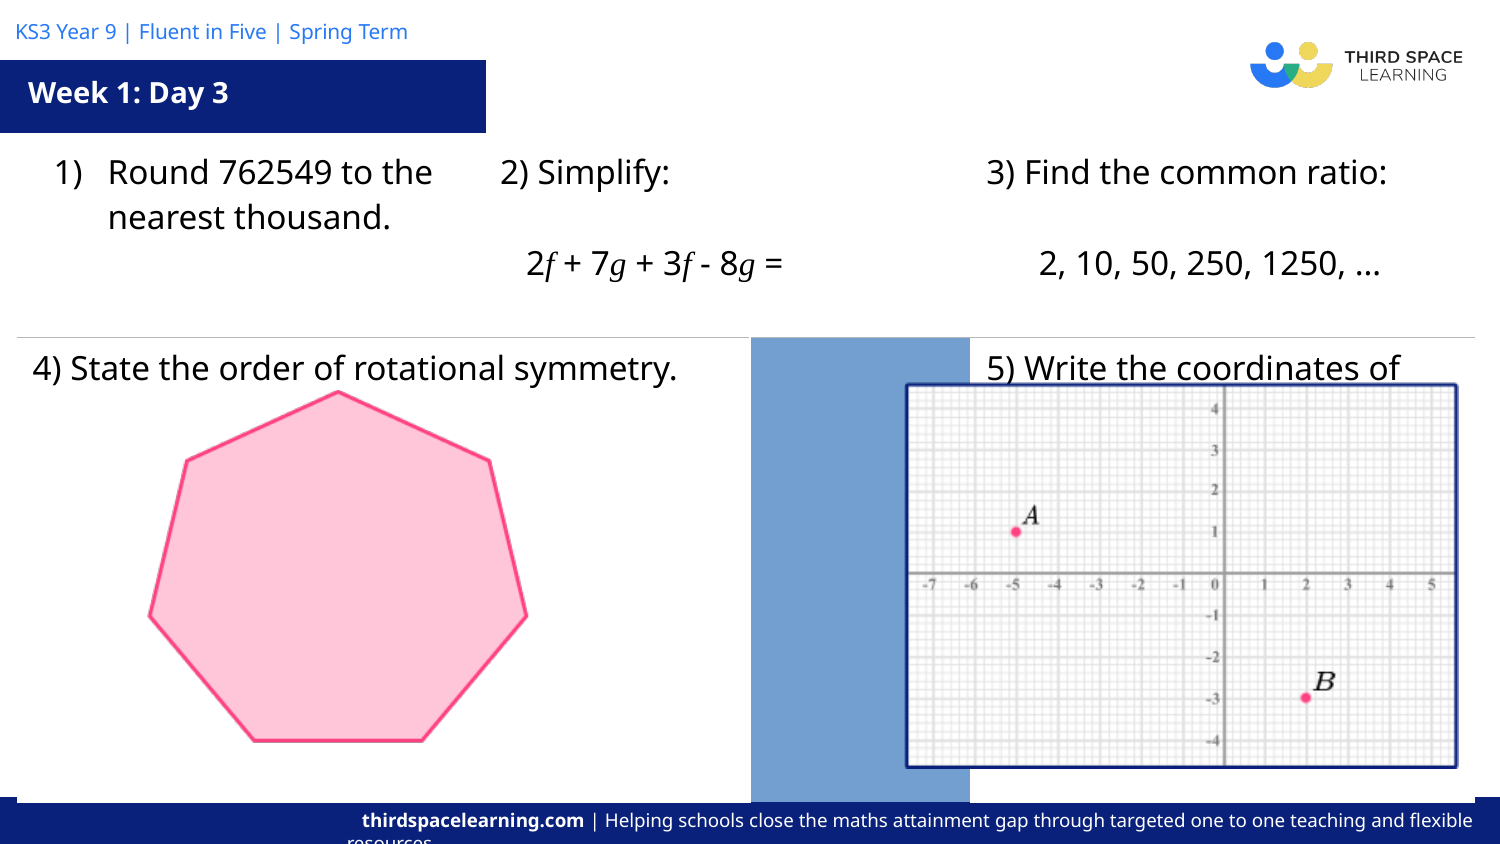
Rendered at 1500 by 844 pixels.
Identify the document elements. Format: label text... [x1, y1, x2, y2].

picture [145, 390, 532, 760]
table_header Round 762549 to the nearest thousand. [19, 142, 484, 337]
picture [903, 380, 1460, 769]
picture [1250, 33, 1465, 99]
text_box Week 1: Day 3 [13, 59, 383, 125]
table_cell 5) Write the coordinates of points A and B: [972, 338, 1474, 801]
table_header 3) Find the common ratio: 2, 10, 50, 250, 1250, … [972, 142, 1474, 337]
table_cell 4) State the order of rotational symmetry. [19, 338, 749, 801]
table_header 2) Simplify: 2f + 7g + 3f - 8g = [486, 142, 970, 337]
